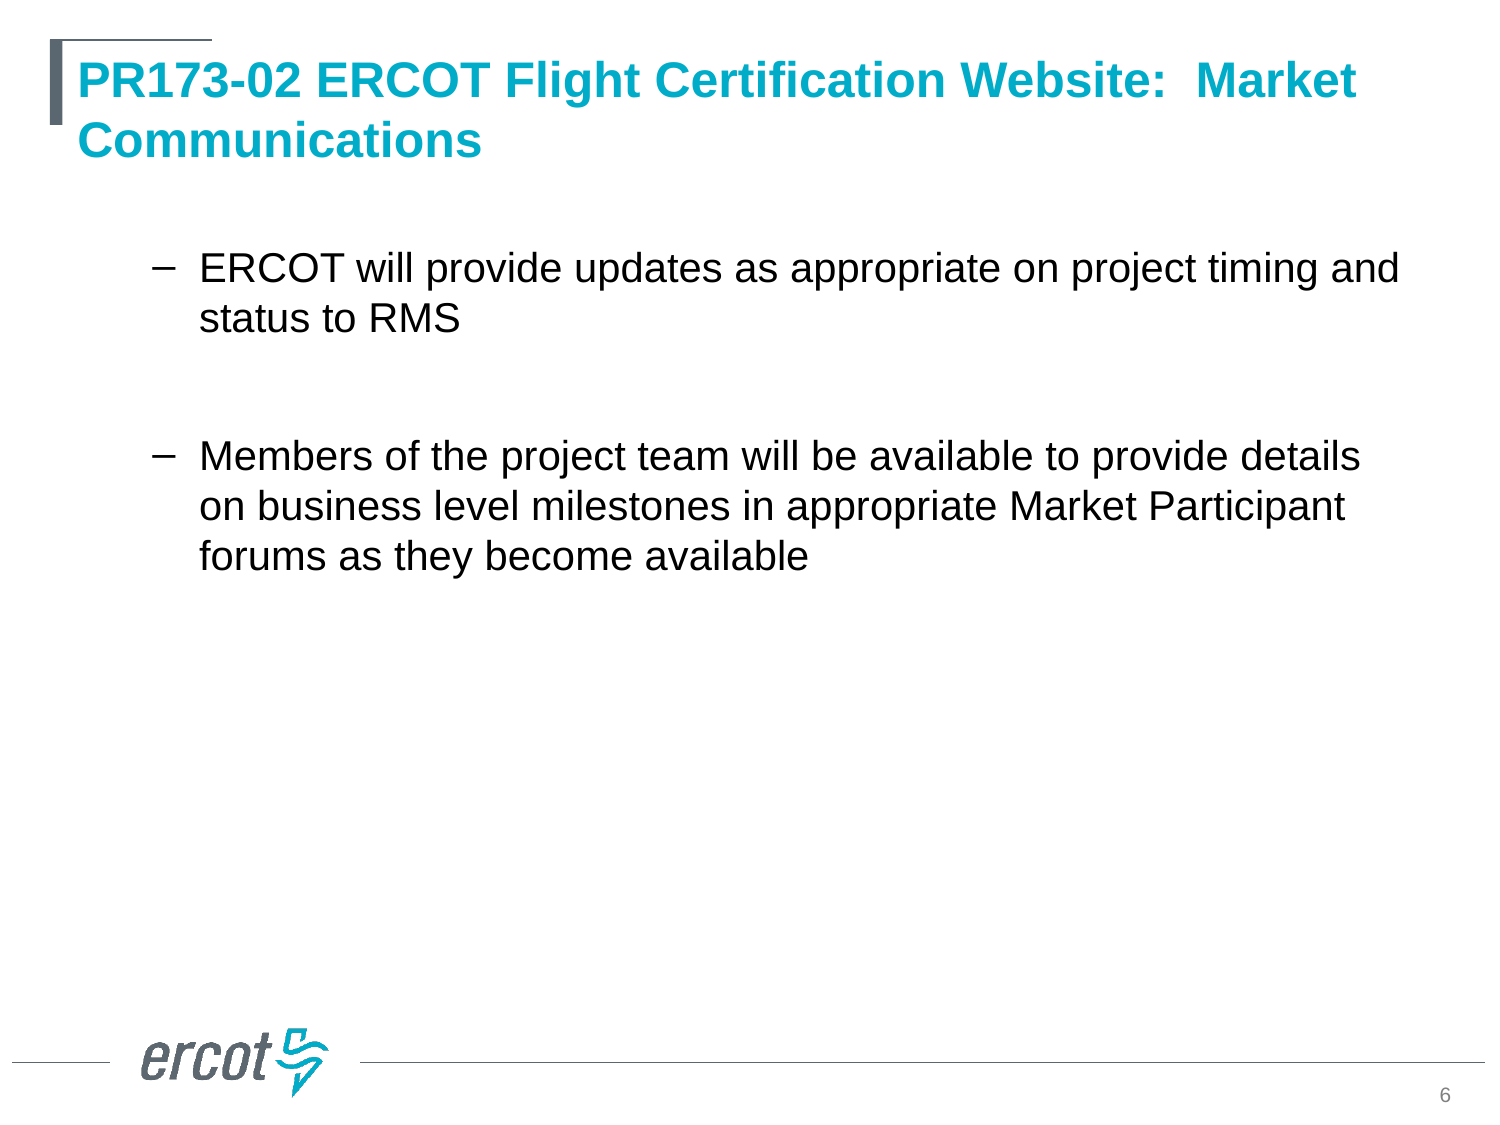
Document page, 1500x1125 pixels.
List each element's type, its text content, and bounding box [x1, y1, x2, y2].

list ERCOT will provide updates as appropriate on project timing and status to RMS Members of the project team will be available to provide details on business level milestones in appropriate Market Participant forums as they become available [62, 174, 1425, 846]
title PR173-02 ERCOT Flight Certification Website: Market Communications [62, 39, 1450, 228]
picture [137, 1024, 332, 1100]
